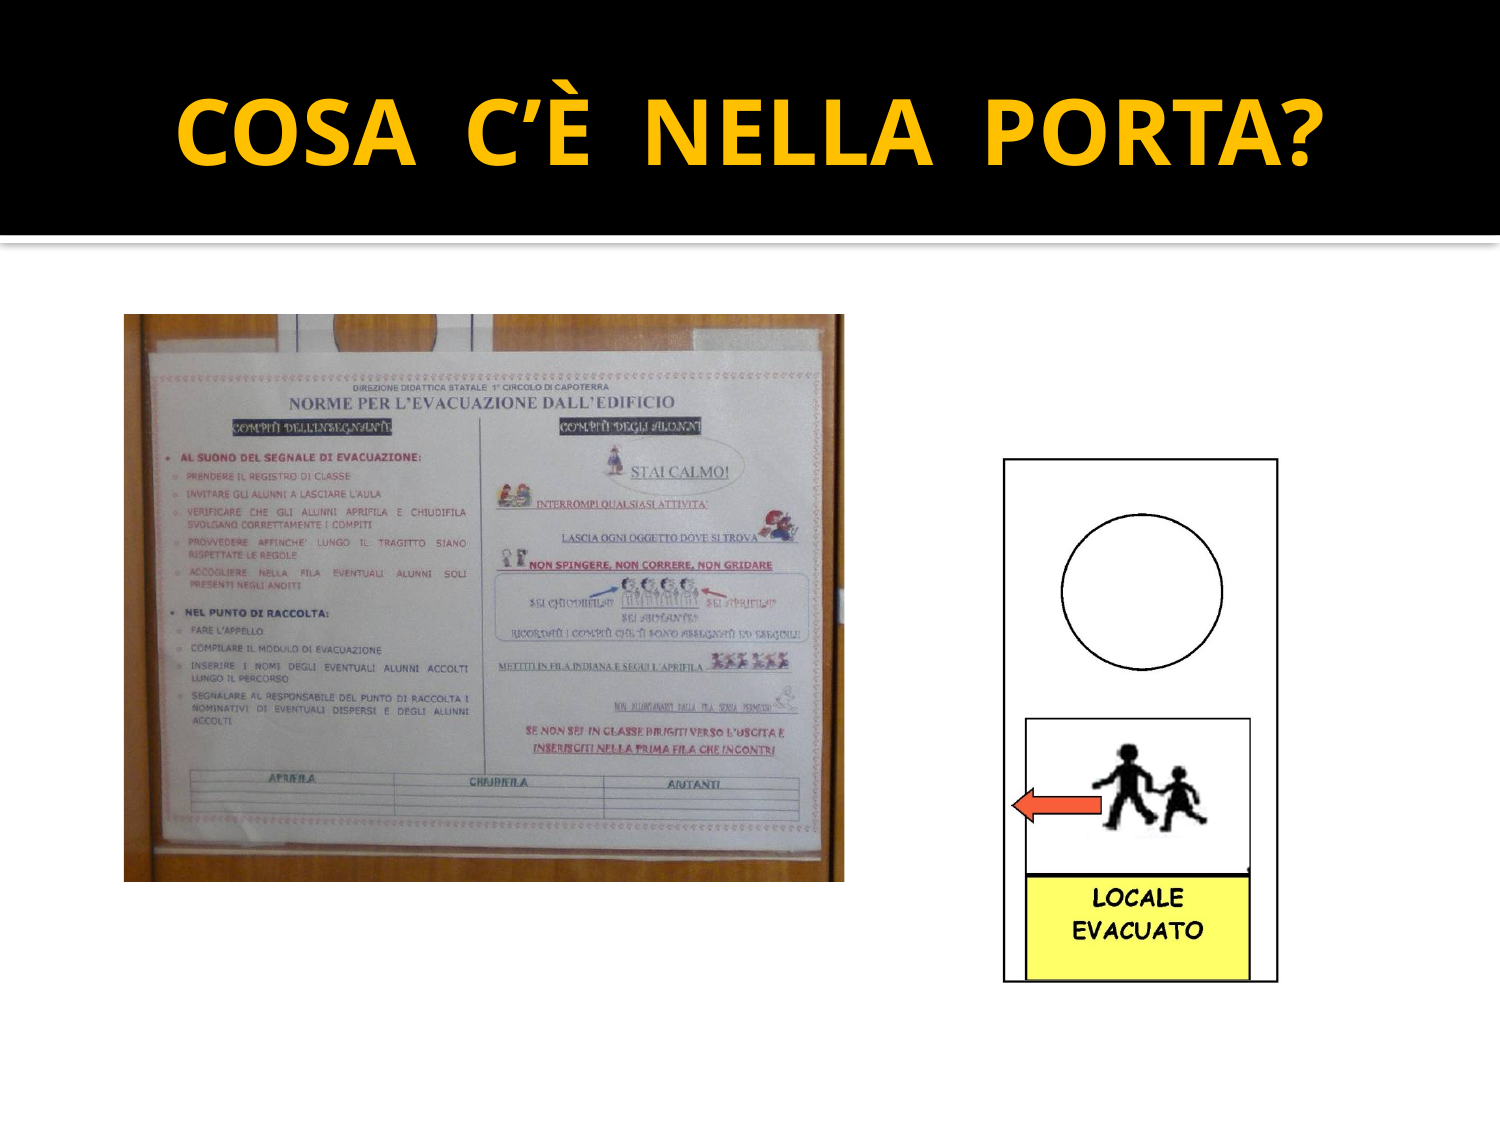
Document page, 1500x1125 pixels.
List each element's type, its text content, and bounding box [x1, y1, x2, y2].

picture [998, 456, 1282, 990]
text_box COSA C’È NELLA PORTA? [0, 66, 1500, 192]
picture [123, 314, 845, 882]
